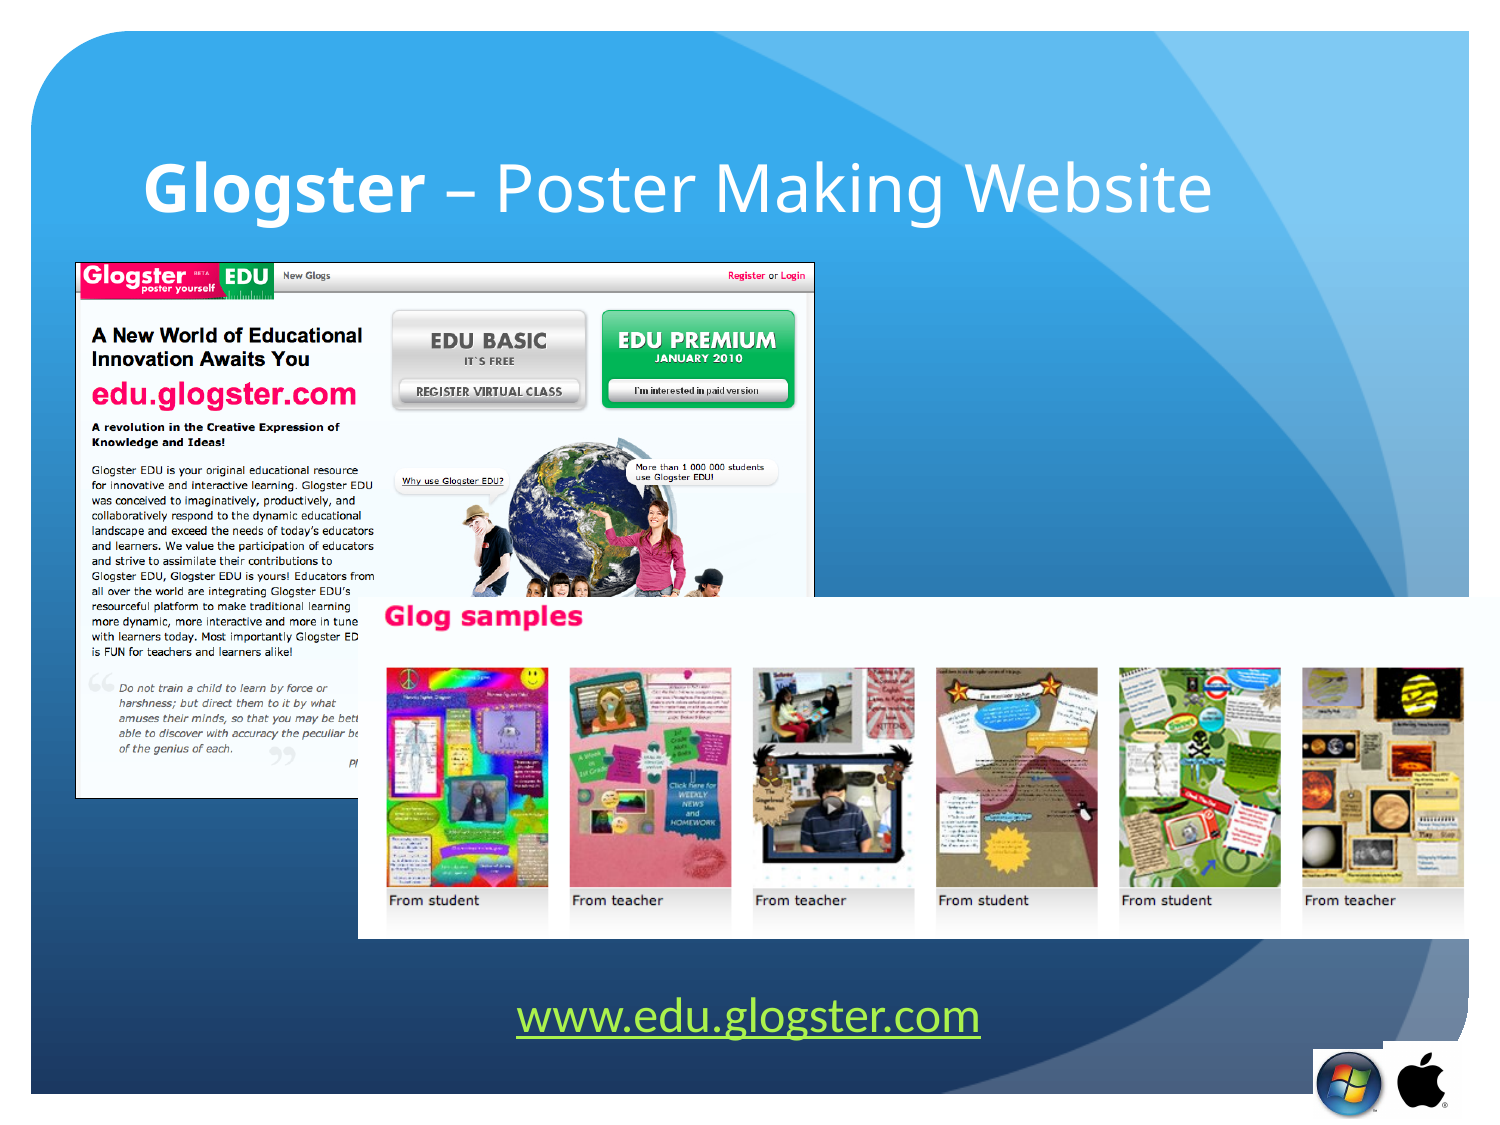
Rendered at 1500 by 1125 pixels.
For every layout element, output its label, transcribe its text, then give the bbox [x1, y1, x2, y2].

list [74, 262, 815, 799]
picture [24, 30, 1500, 1120]
text_box www.edu.glogster.com [248, 975, 1249, 1050]
title Glogster – Poster Making Website [127, 62, 1372, 234]
